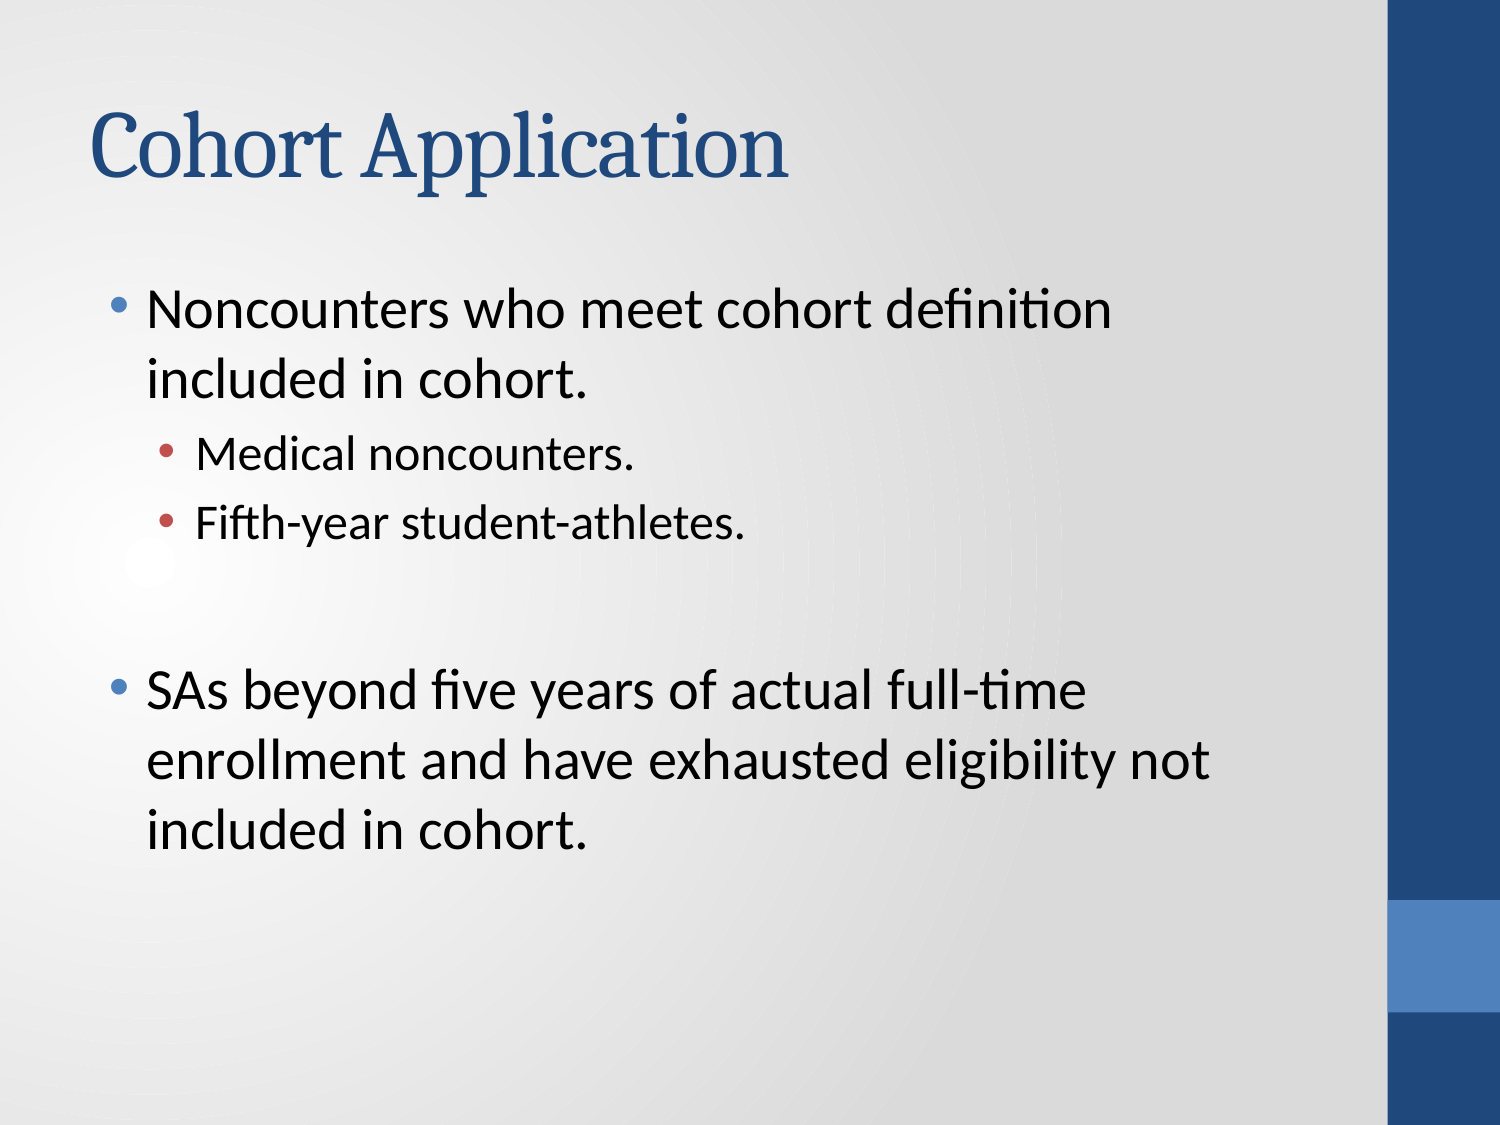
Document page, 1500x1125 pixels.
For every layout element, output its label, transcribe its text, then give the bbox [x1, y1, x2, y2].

list Noncounters who meet cohort definition included in cohort. Medical noncounters. Fifth-year student-athletes. SAs beyond five years of actual full-time enrollment and have exhausted eligibility not included in cohort. [75, 262, 1325, 1050]
title Cohort Application [75, 45, 1325, 233]
